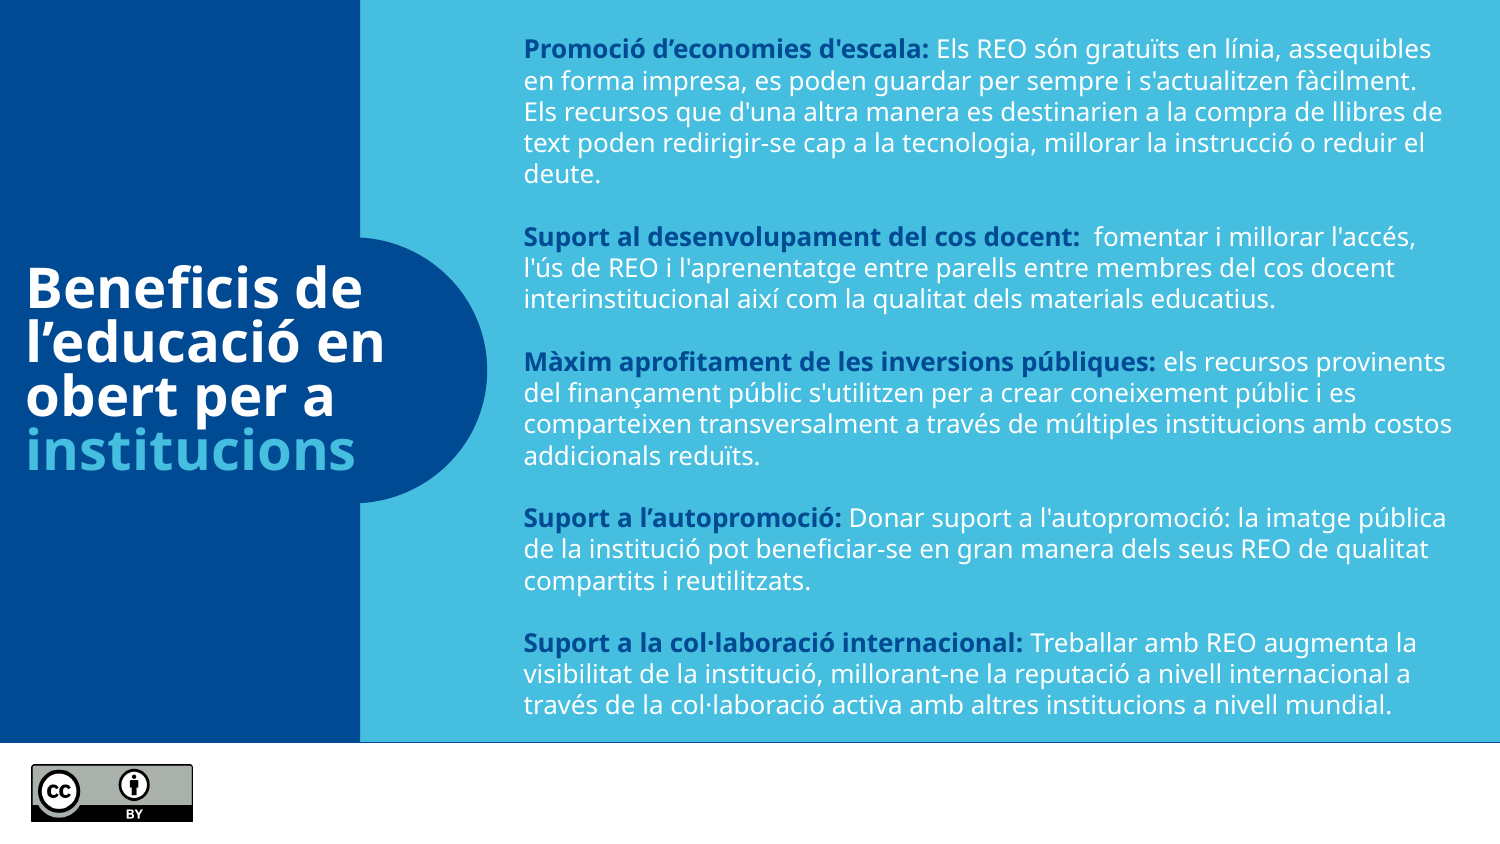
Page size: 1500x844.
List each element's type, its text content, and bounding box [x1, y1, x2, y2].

picture [31, 764, 193, 822]
text_box [0, 750, 1500, 844]
text_box [425, 258, 488, 483]
text_box [295, 237, 410, 250]
text_box Promoció d’economies d'escala: Els REO són gratuïts en línia, assequibles en forma impresa, es poden guardar per sempre i s'actualitzen fàcilment. Els recursos que d'una altra manera es destinarien a la compra de llibres de text poden redirigir-se cap a la tecnologia, millorar la instrucció o reduir el deute. Suport al desenvolupament del cos docent: fomentar i millorar l'accés, l'ús de REO i l'aprenentatge entre parells entre membres del cos docent interinstitucional així com la qualitat dels materials educatius. Màxim aprofitament de les inversions públiques: els recursos provinents del finançament públic s'utilitzen per a crear coneixement públic i es comparteixen transversalment a través de múltiples institucions amb costos addicionals reduïts. Suport a l’autopromoció: Donar suport a l'autopromoció: la imatge pública de la institució pot beneficiar-se en gran manera dels seus REO de qualitat compartits i reutilitzats. Suport a la col·laboració internacional: Treballar amb REO augmenta la visibilitat de la institució, millorant-ne la reputació a nivell internacional a través de la col·laboració activa amb altres institucions a nivell mundial. [508, 17, 1471, 736]
text_box [311, 497, 394, 504]
text_box [0, 0, 361, 742]
text_box Beneficis de l’educació en obert per a institucions [10, 250, 425, 497]
